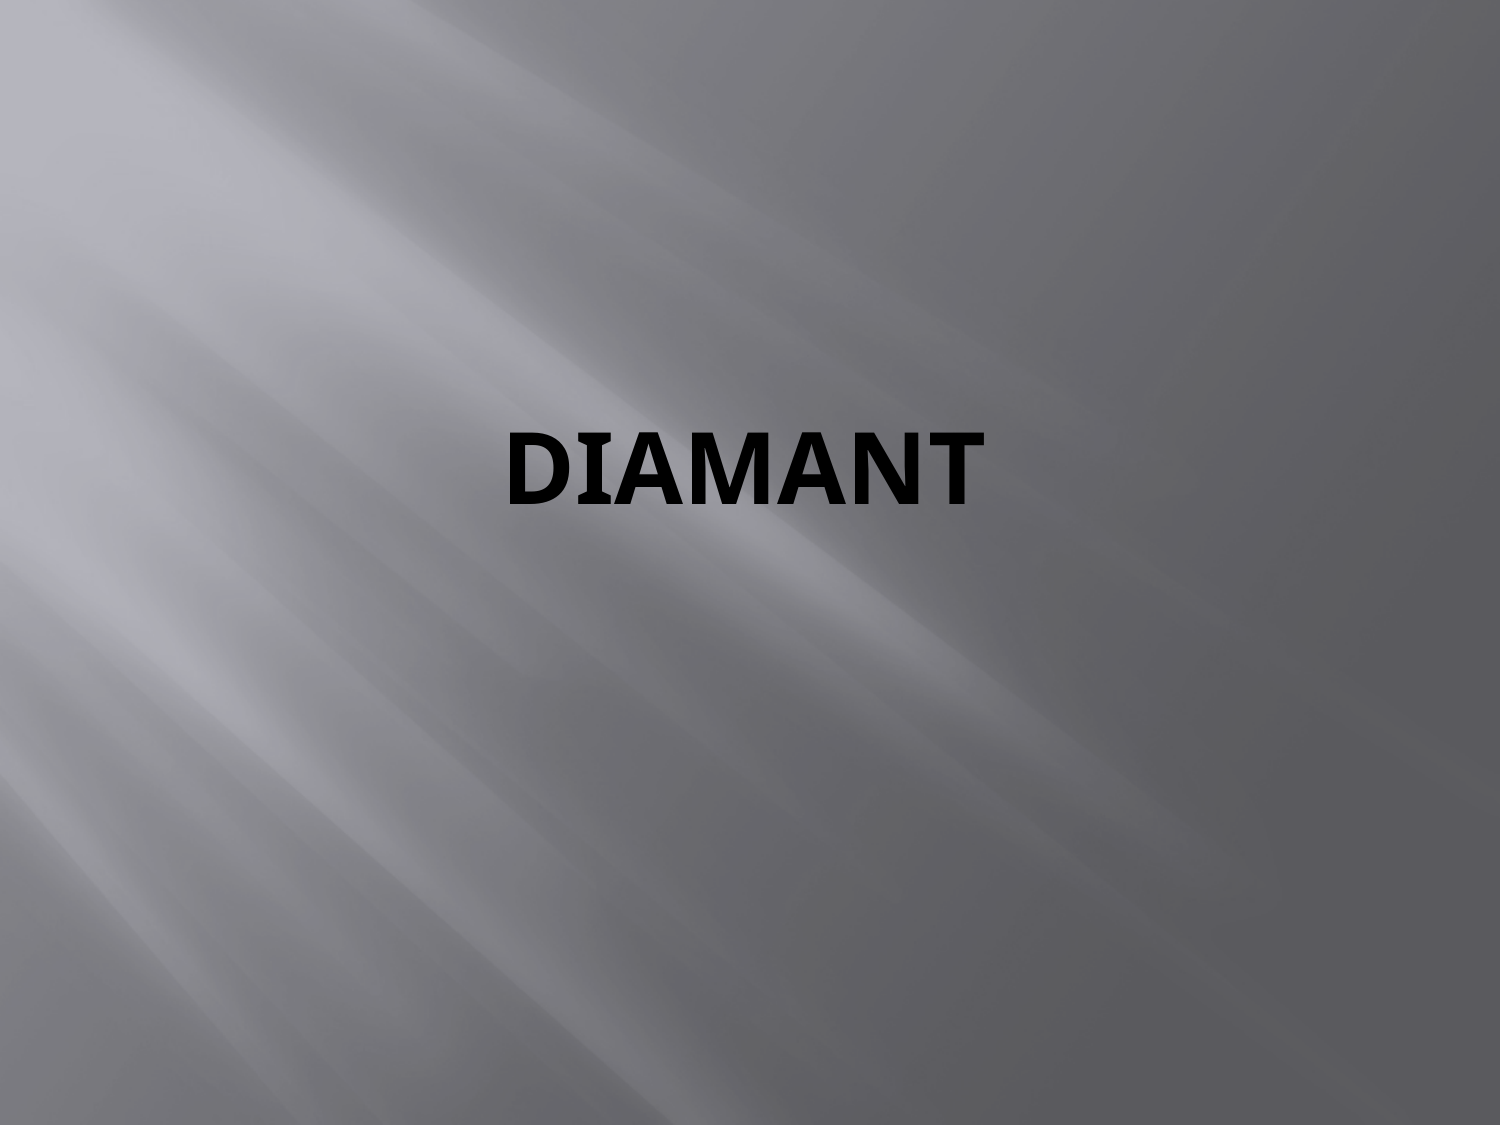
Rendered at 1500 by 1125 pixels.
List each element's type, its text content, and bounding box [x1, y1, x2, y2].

title Diamant [69, 224, 1420, 525]
